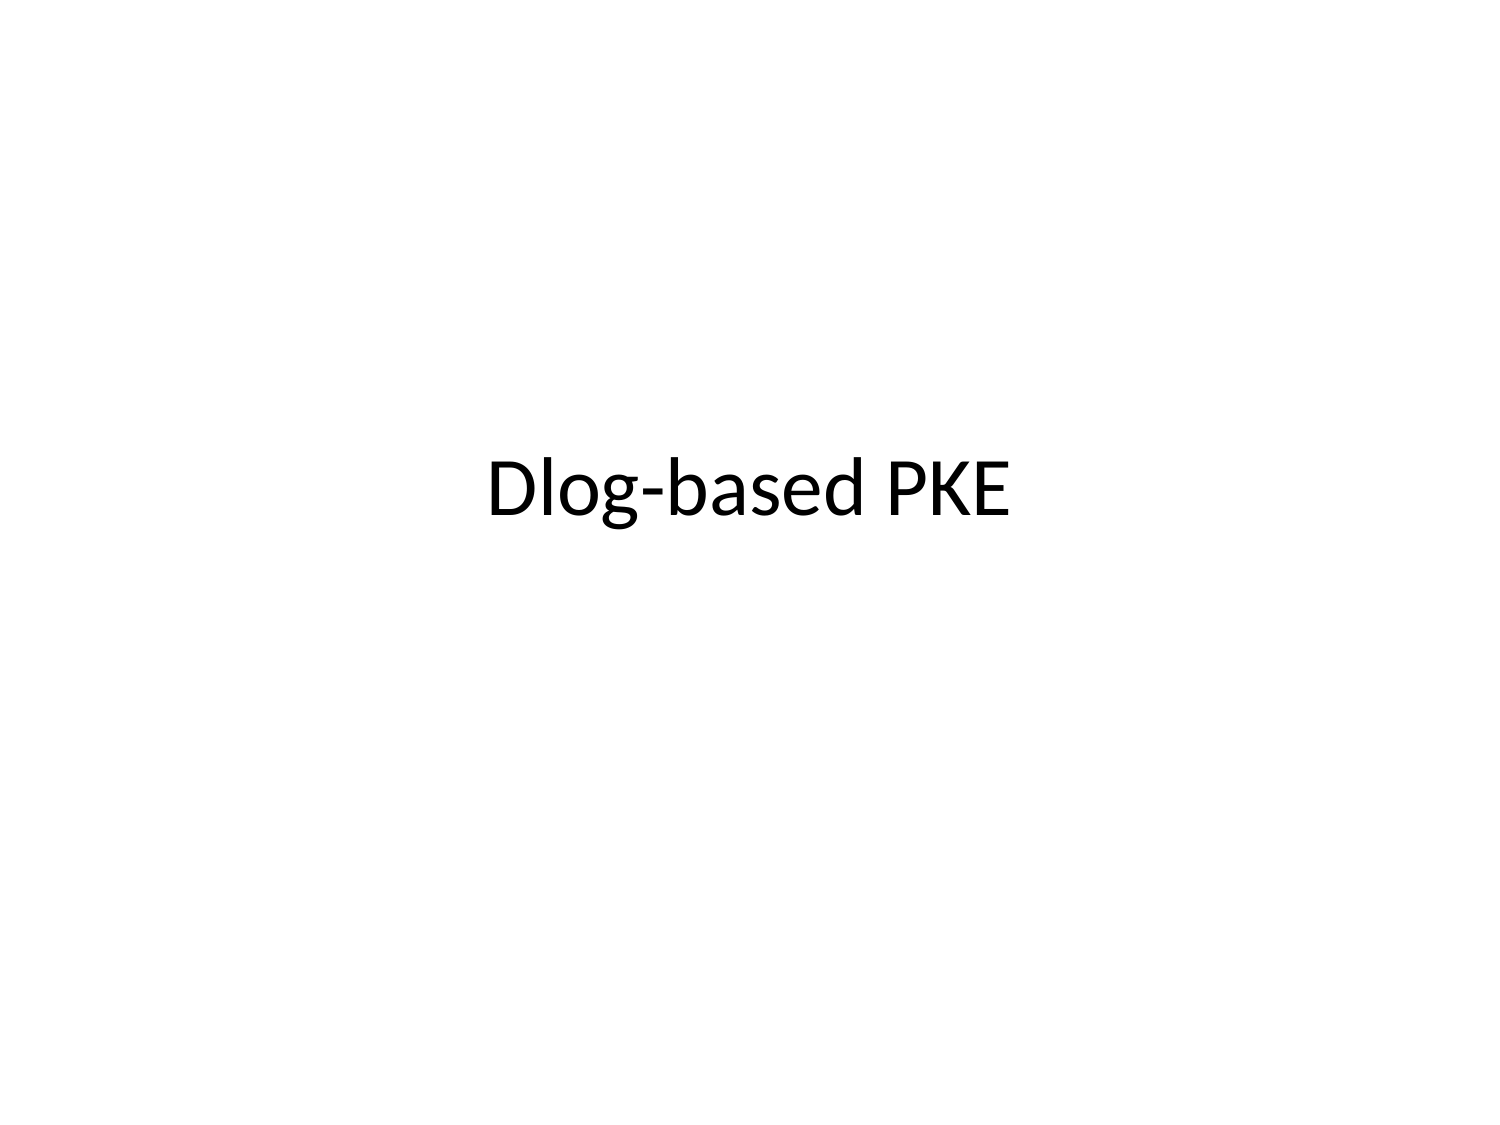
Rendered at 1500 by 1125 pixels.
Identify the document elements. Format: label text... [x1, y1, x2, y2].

subtitle Dlog-based PKE [225, 425, 1275, 713]
